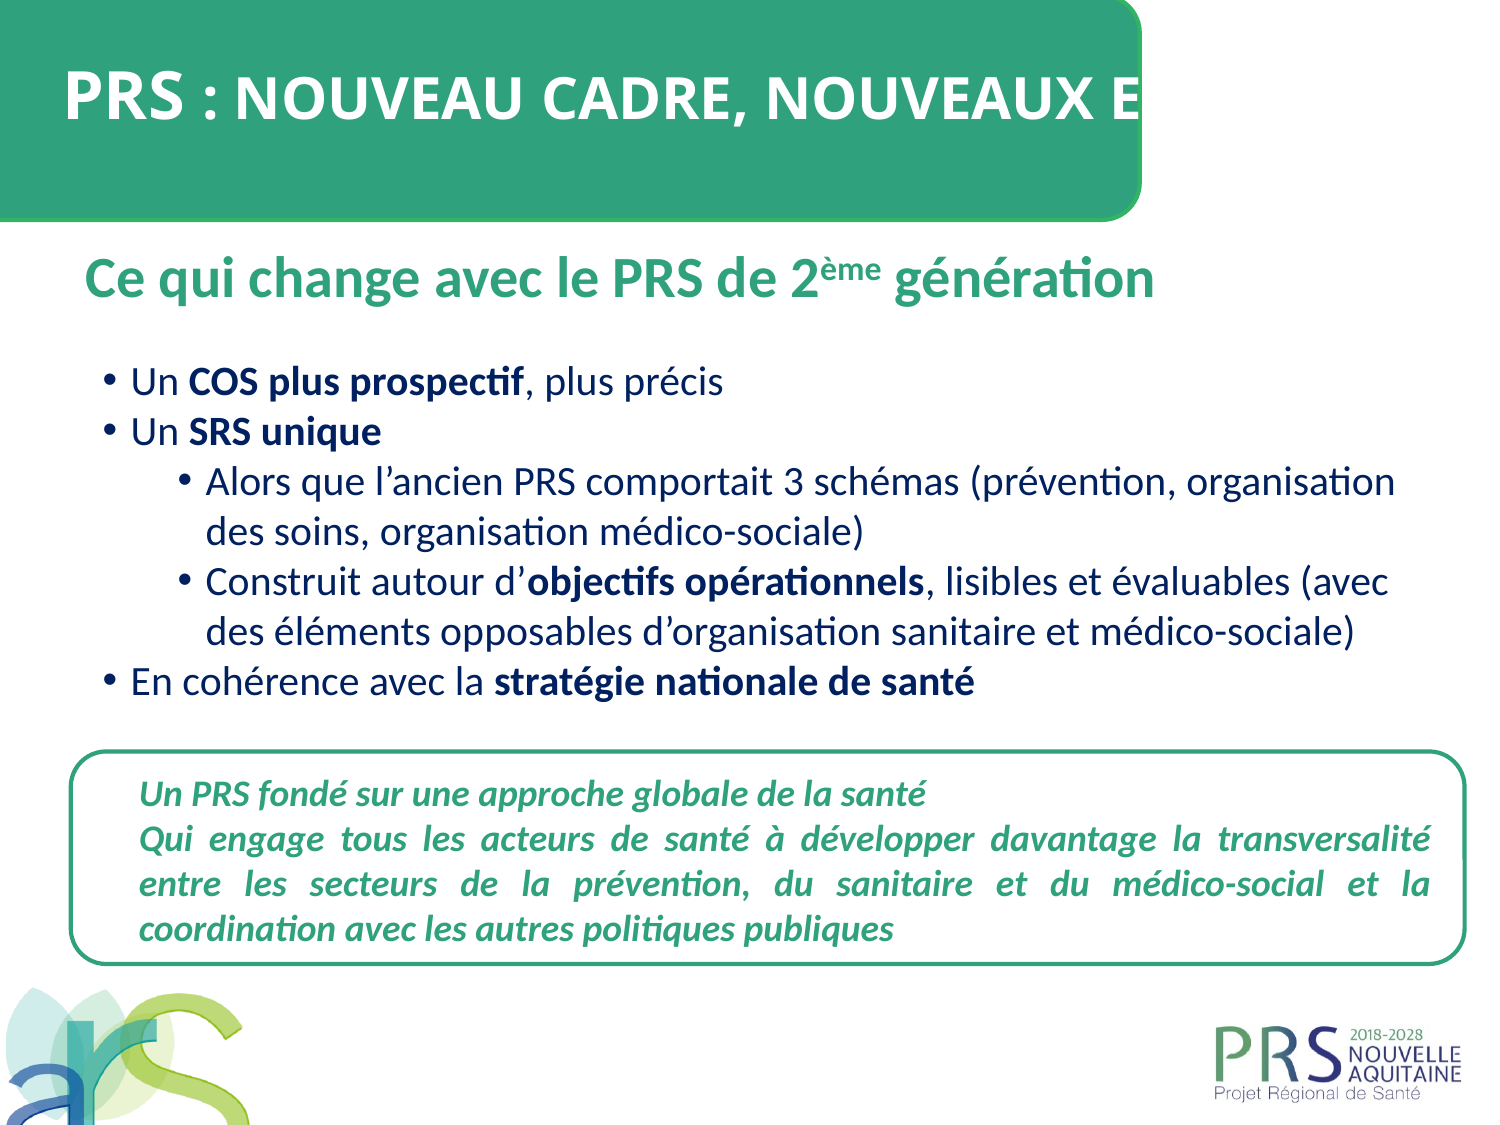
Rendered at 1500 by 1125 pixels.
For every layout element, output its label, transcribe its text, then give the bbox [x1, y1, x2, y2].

text_box PRS : Nouveau cadre, nouveaux enjeux [47, 0, 1397, 187]
list Ce qui change avec le PRS de 2ème génération [70, 231, 1443, 327]
text_box [0, 0, 1142, 223]
text_box [68, 749, 1467, 967]
text_box Un PRS fondé sur une approche globale de la santé Qui engage tous les acteurs de santé à développer davantage la transversalité entre les secteurs de la prévention, du sanitaire et du médico-social et la coordination avec les autres politiques publiques [123, 761, 1447, 957]
picture [1210, 1023, 1466, 1103]
picture [5, 987, 250, 1125]
list Un COS plus prospectif, plus précis Un SRS unique Alors que l’ancien PRS comportait 3 schémas (prévention, organisation des soins, organisation médico-sociale) Construit autour d’objectifs opérationnels, lisibles et évaluables (avec des éléments opposables d’organisation sanitaire et médico-sociale) En cohérence avec la stratégie nationale de santé [87, 301, 1470, 757]
